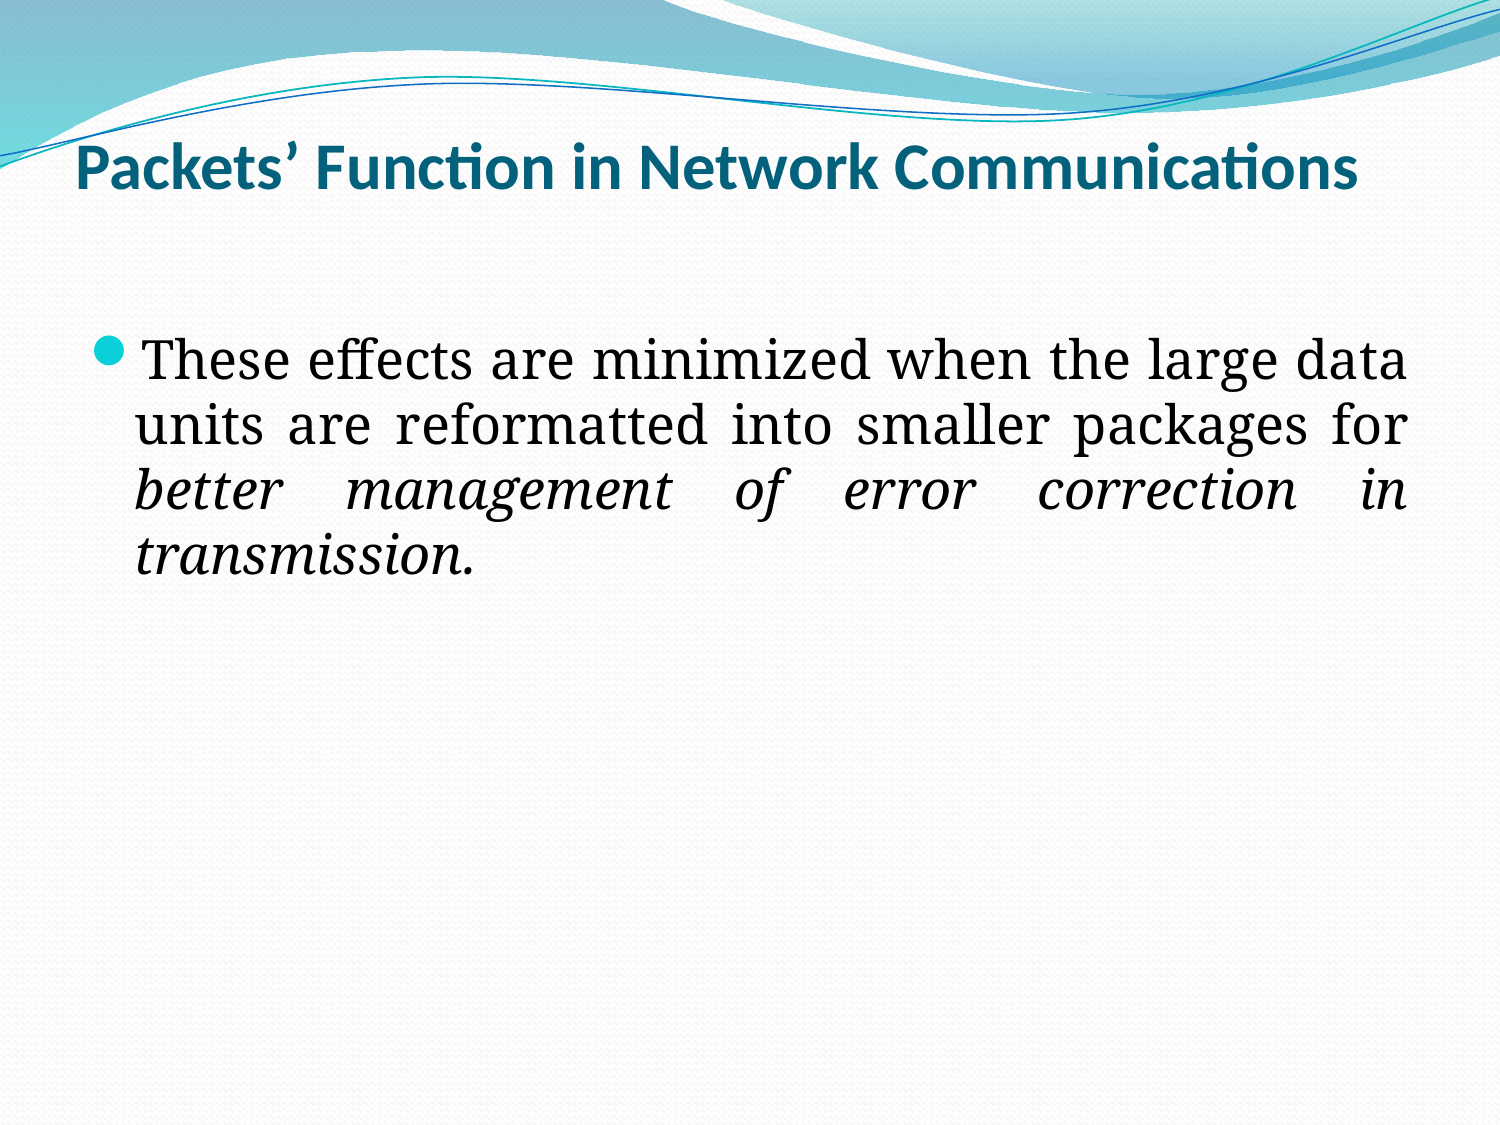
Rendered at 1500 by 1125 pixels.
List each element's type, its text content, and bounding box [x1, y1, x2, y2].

list These effects are minimized when the large data units are reformatted into smaller packages for better management of error correction in transmission. [75, 317, 1425, 1038]
title Packets’ Function in Network Communications [75, 115, 1459, 303]
